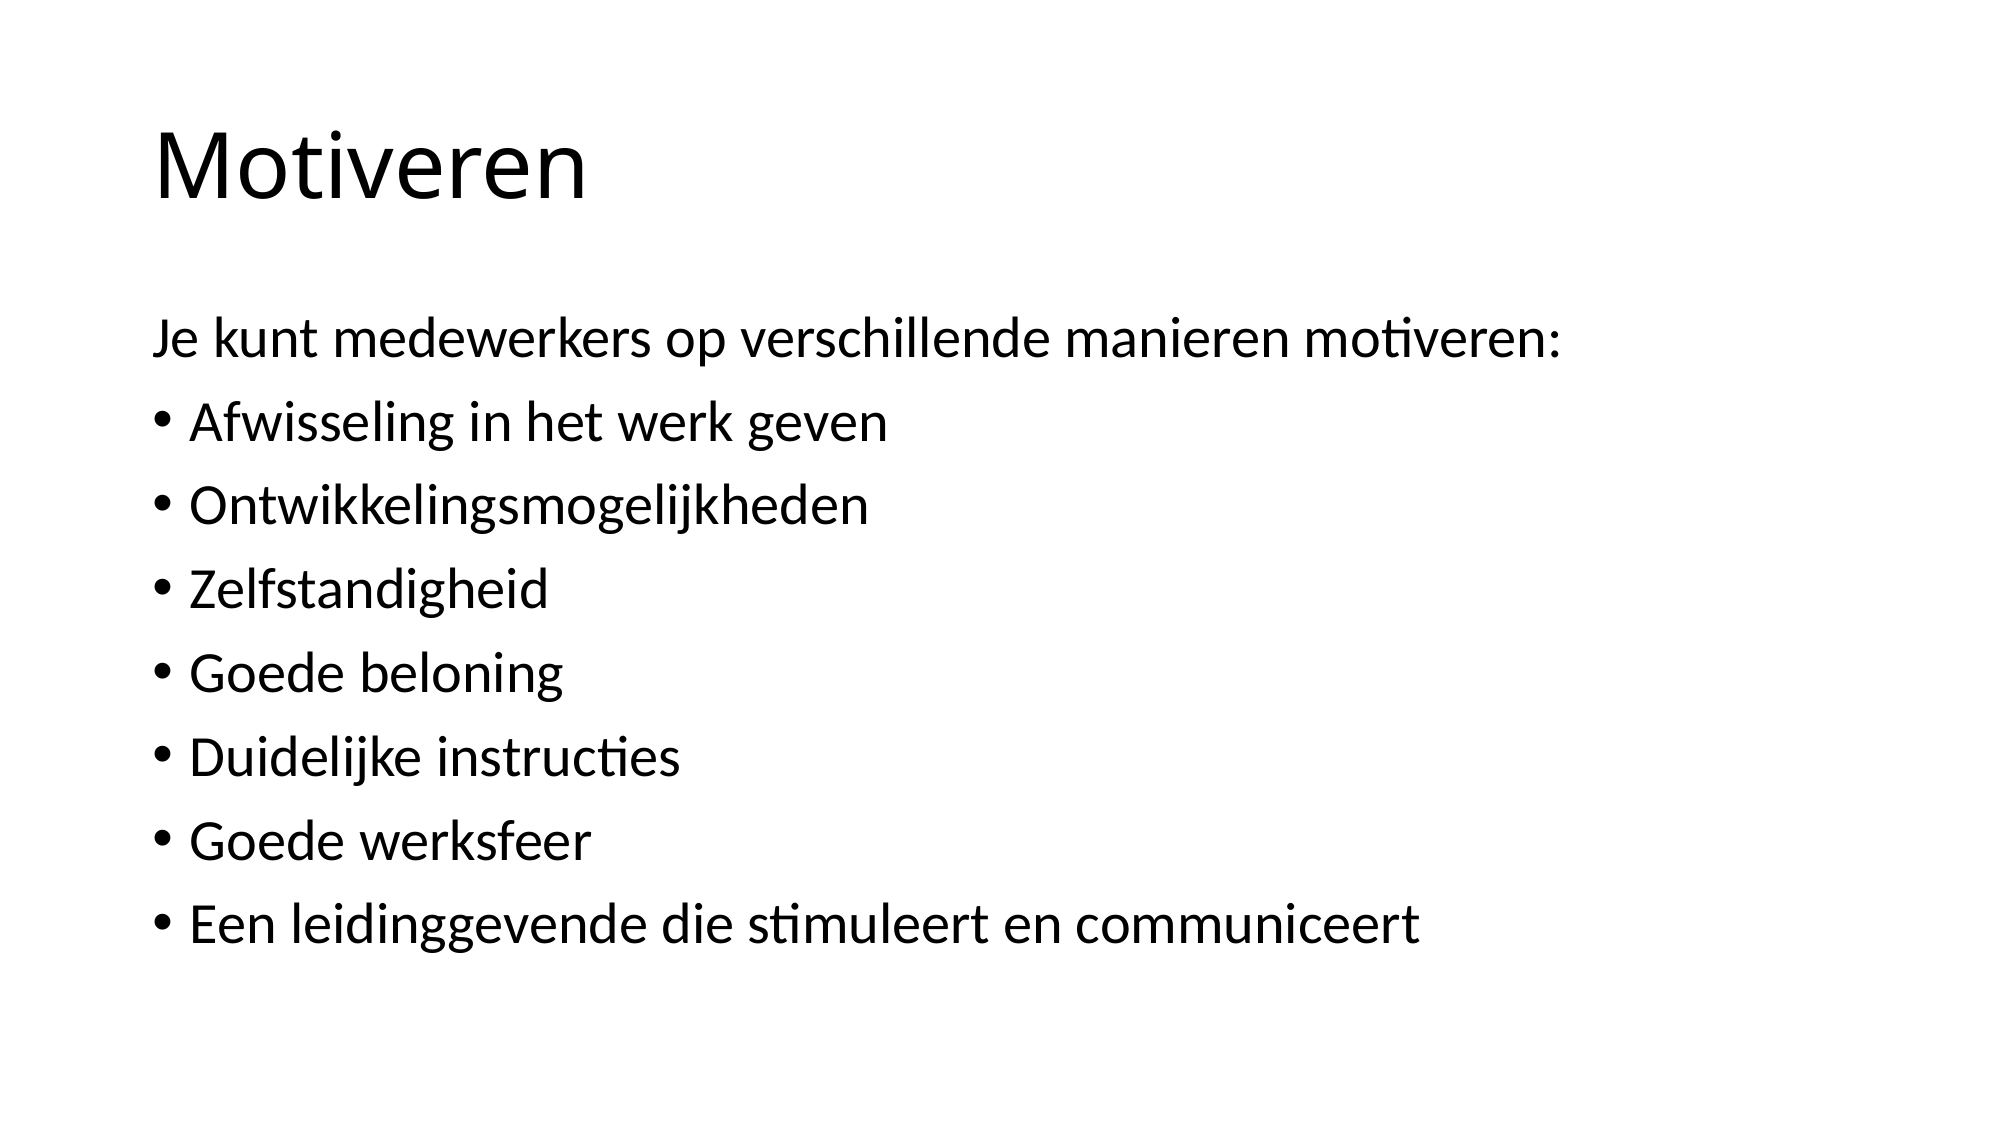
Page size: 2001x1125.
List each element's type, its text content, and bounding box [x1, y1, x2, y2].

title Motiveren [137, 59, 1863, 278]
list Je kunt medewerkers op verschillende manieren motiveren: Afwisseling in het werk geven Ontwikkelingsmogelijkheden Zelfstandigheid Goede beloning Duidelijke instructies Goede werksfeer Een leidinggevende die stimuleert en communiceert [137, 299, 1863, 1014]
